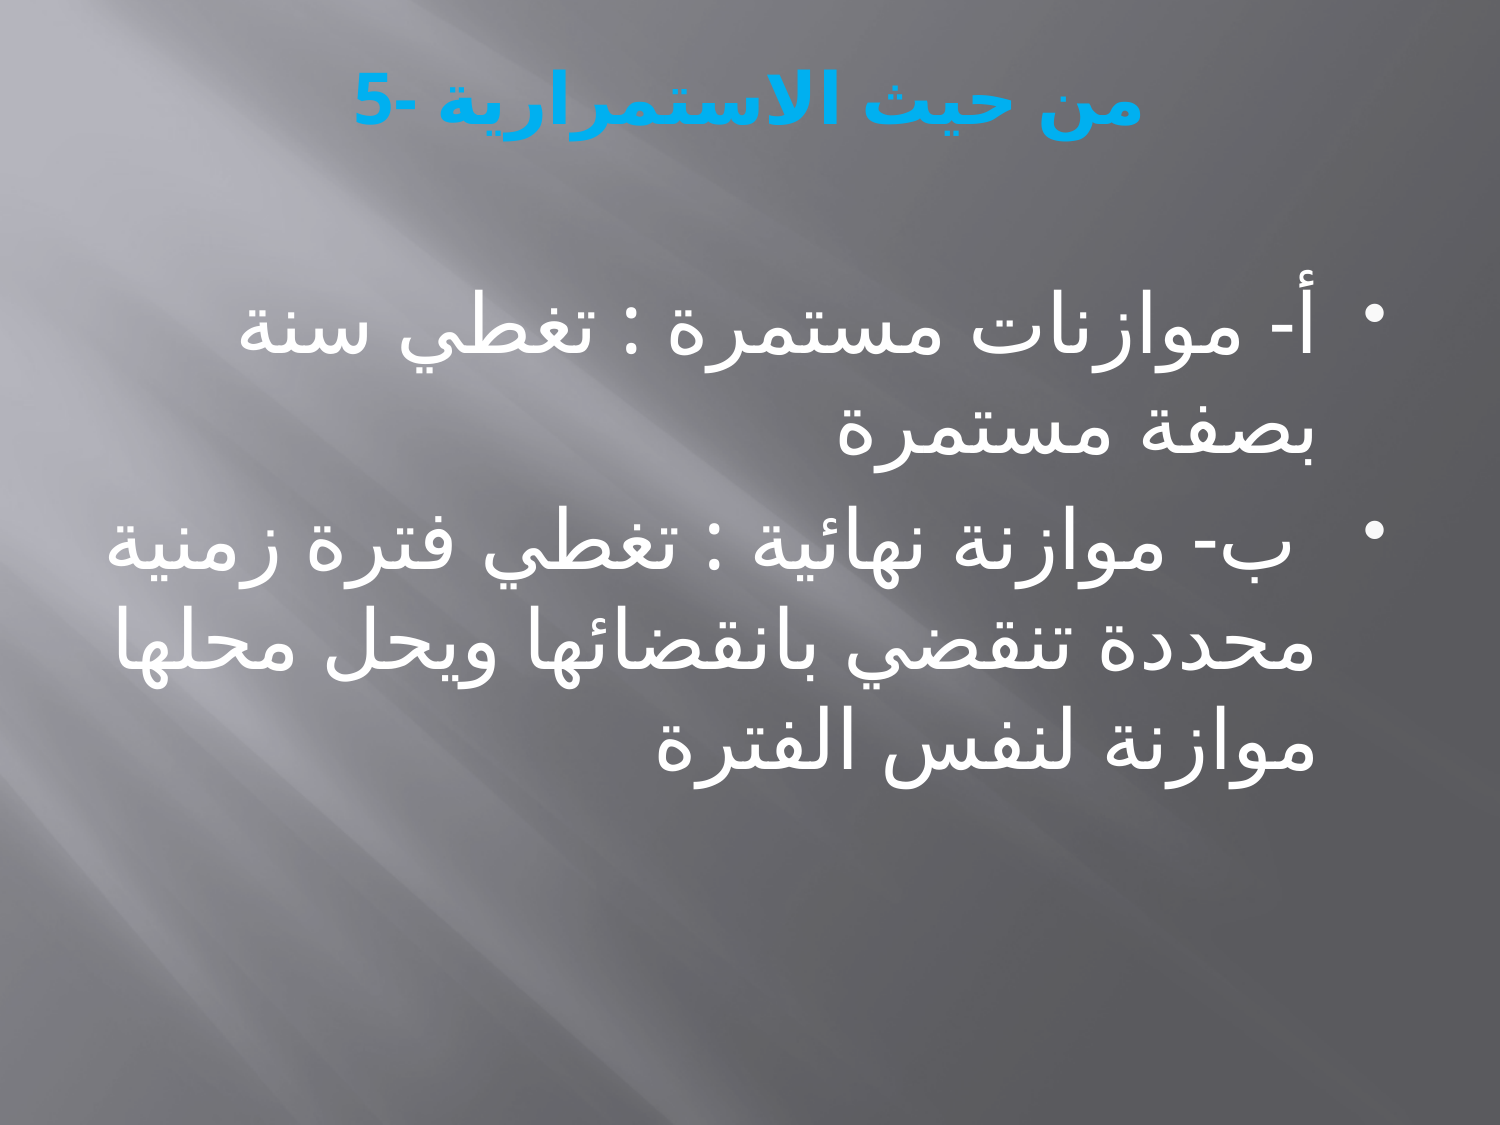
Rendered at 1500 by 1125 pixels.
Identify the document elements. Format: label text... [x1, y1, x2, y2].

title 5- من حيث الاستمرارية [75, 45, 1425, 233]
list أ- موازنات مستمرة : تغطي سنة بصفة مستمرة ب- موازنة نهائية : تغطي فترة زمنية محددة تنقضي بانقضائها ويحل محلها موازنة لنفس الفترة [75, 262, 1425, 1035]
